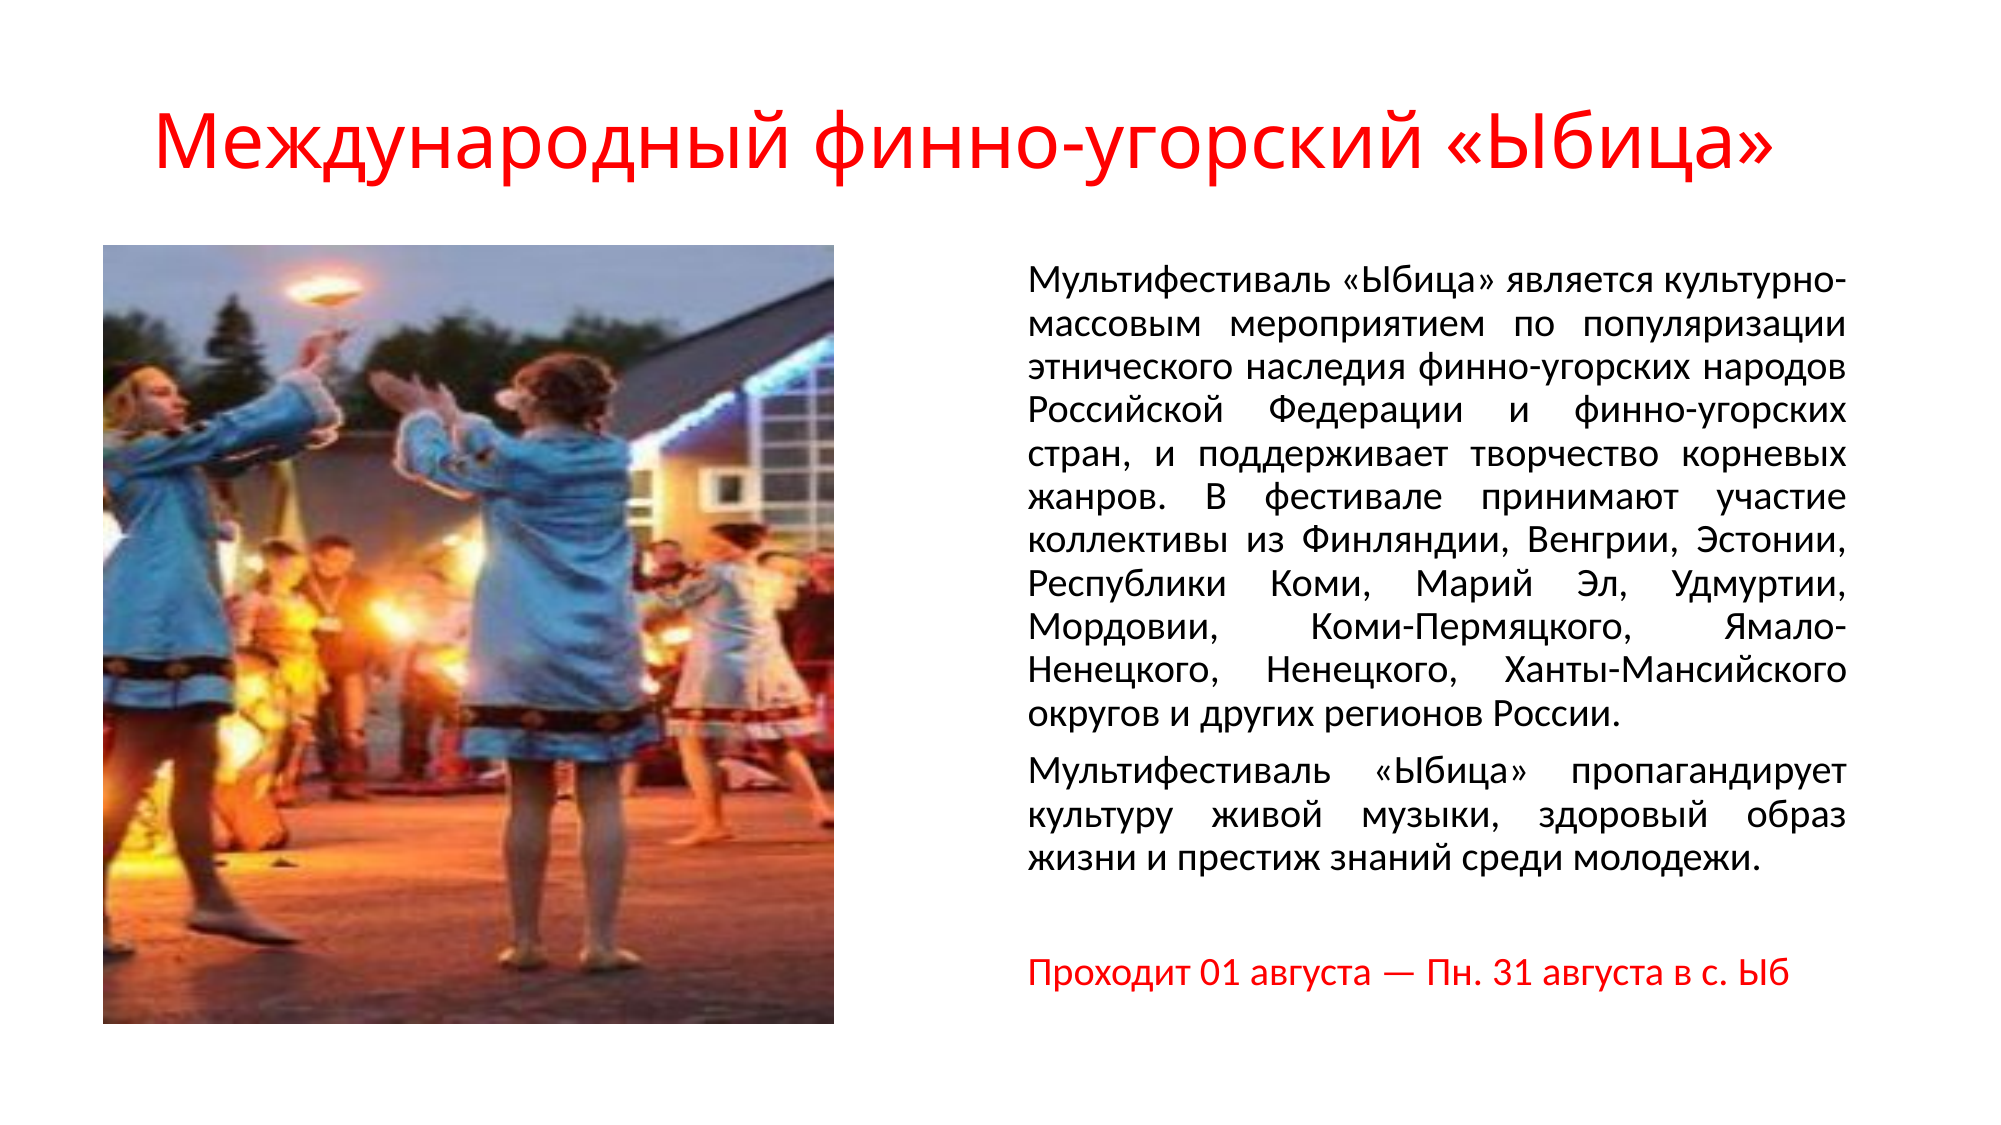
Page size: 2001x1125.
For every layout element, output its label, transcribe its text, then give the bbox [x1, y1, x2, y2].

title Международный финно-угорский «Ыбица» [137, 59, 1863, 229]
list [103, 245, 834, 1024]
list Мультифестиваль «Ыбица» является культурно-массовым мероприятием по популяризации этнического наследия финно-угорских народов Российской Федерации и финно-угорских стран, и поддерживает творчество корневых жанров. В фестивале принимают участие коллективы из Финляндии, Венгрии, Эстонии, Республики Коми, Марий Эл, Удмуртии, Мордовии, Коми-Пермяцкого, Ямало-Ненецкого, Ненецкого, Ханты-Мансийского округов и других регионов России. Мультифестиваль «Ыбица» пропагандирует культуру живой музыки, здоровый образ жизни и престиж знаний среди молодежи. Проходит 01 августа — Пн. 31 августа в с. Ыб [1012, 250, 1863, 1014]
